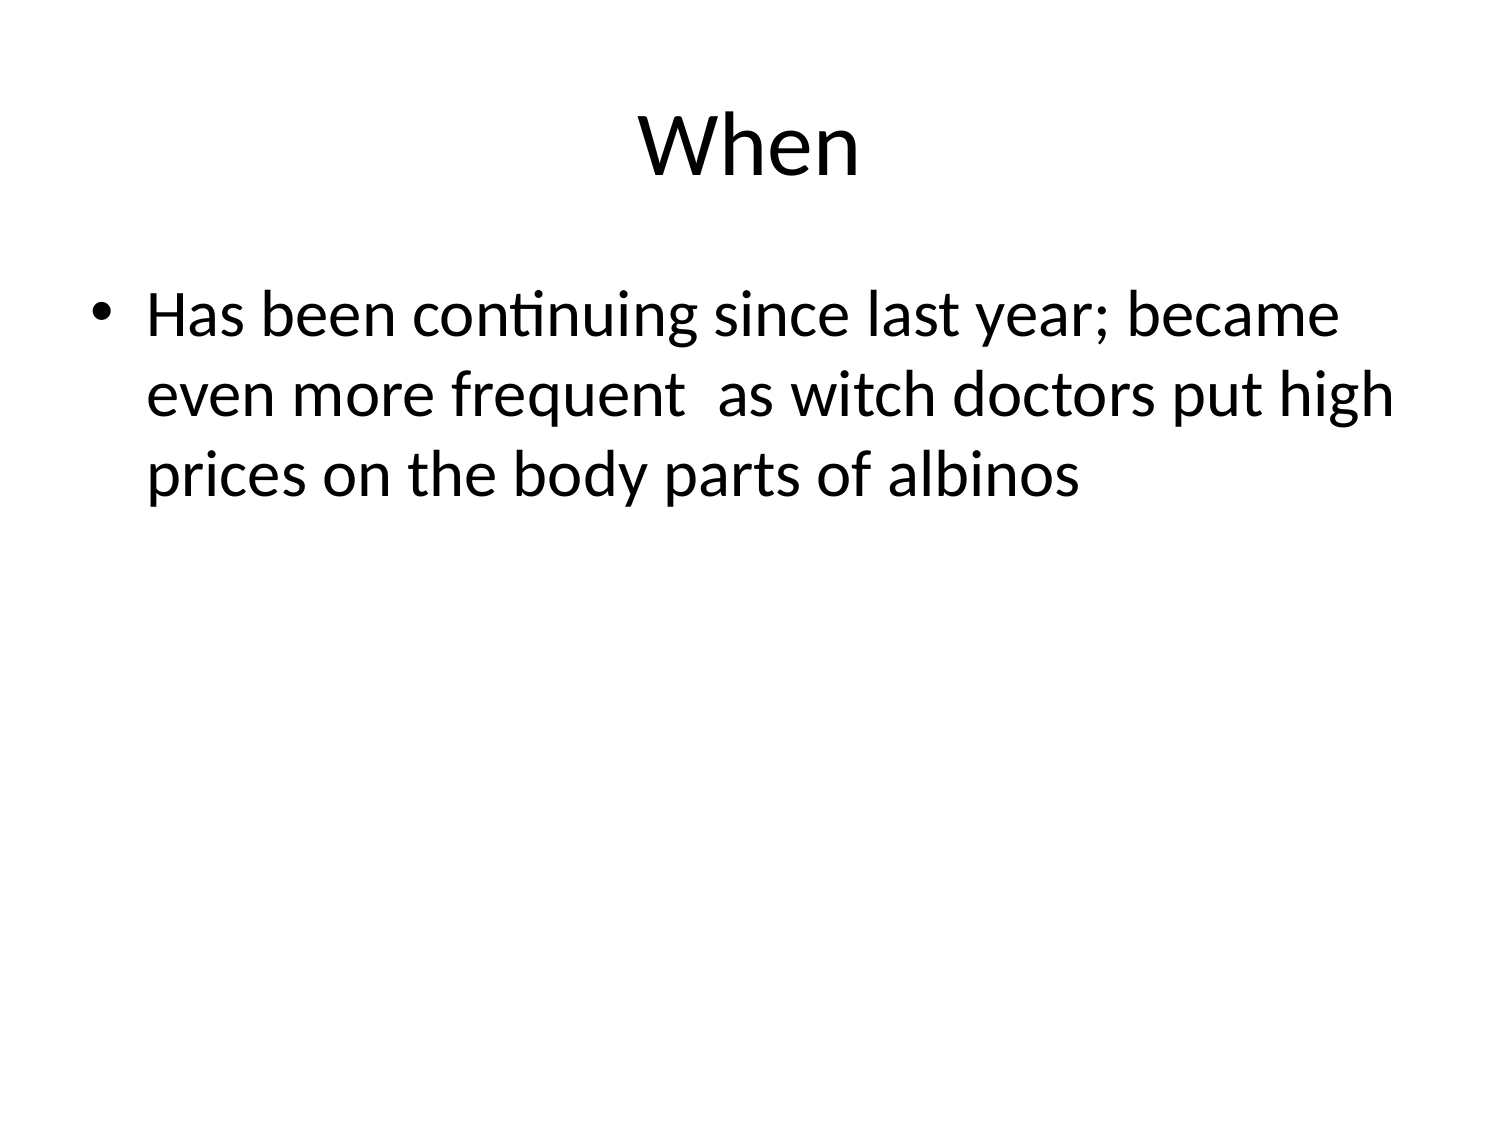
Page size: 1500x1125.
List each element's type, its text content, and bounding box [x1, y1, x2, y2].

list Has been continuing since last year; became even more frequent as witch doctors put high prices on the body parts of albinos [75, 262, 1425, 1005]
title When [75, 45, 1425, 233]
